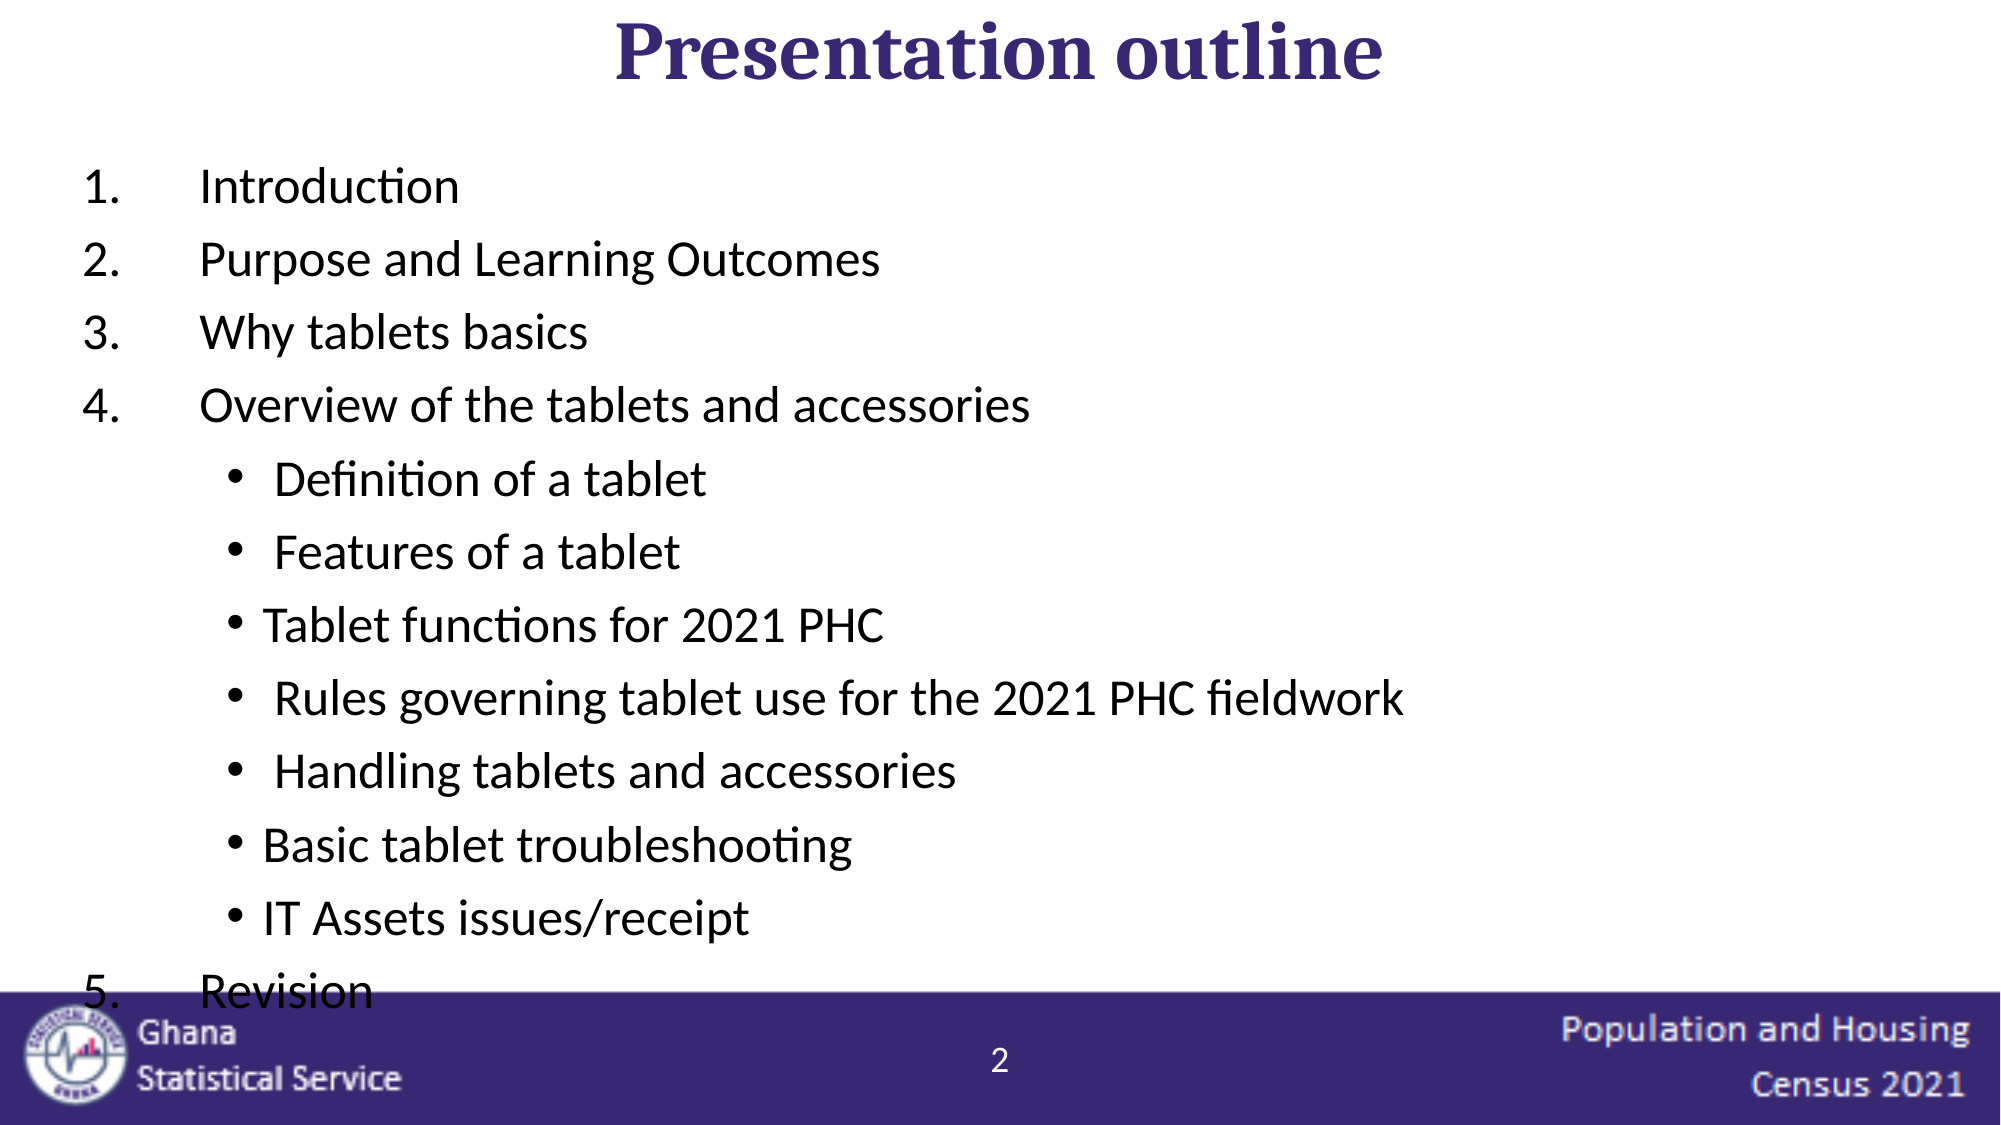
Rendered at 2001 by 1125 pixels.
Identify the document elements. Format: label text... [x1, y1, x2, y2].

slide_number 2 [916, 1028, 1084, 1088]
text_box Presentation outline [0, 0, 2000, 144]
picture [0, 0, 2001, 1125]
list Introduction Purpose and Learning Outcomes Why tablets basics Overview of the tablets and accessories Definition of a tablet Features of a tablet Tablet functions for 2021 PHC Rules governing tablet use for the 2021 PHC fieldwork Handling tablets and accessories Basic tablet troubleshooting IT Assets issues/receipt Revision [67, 144, 1930, 1028]
